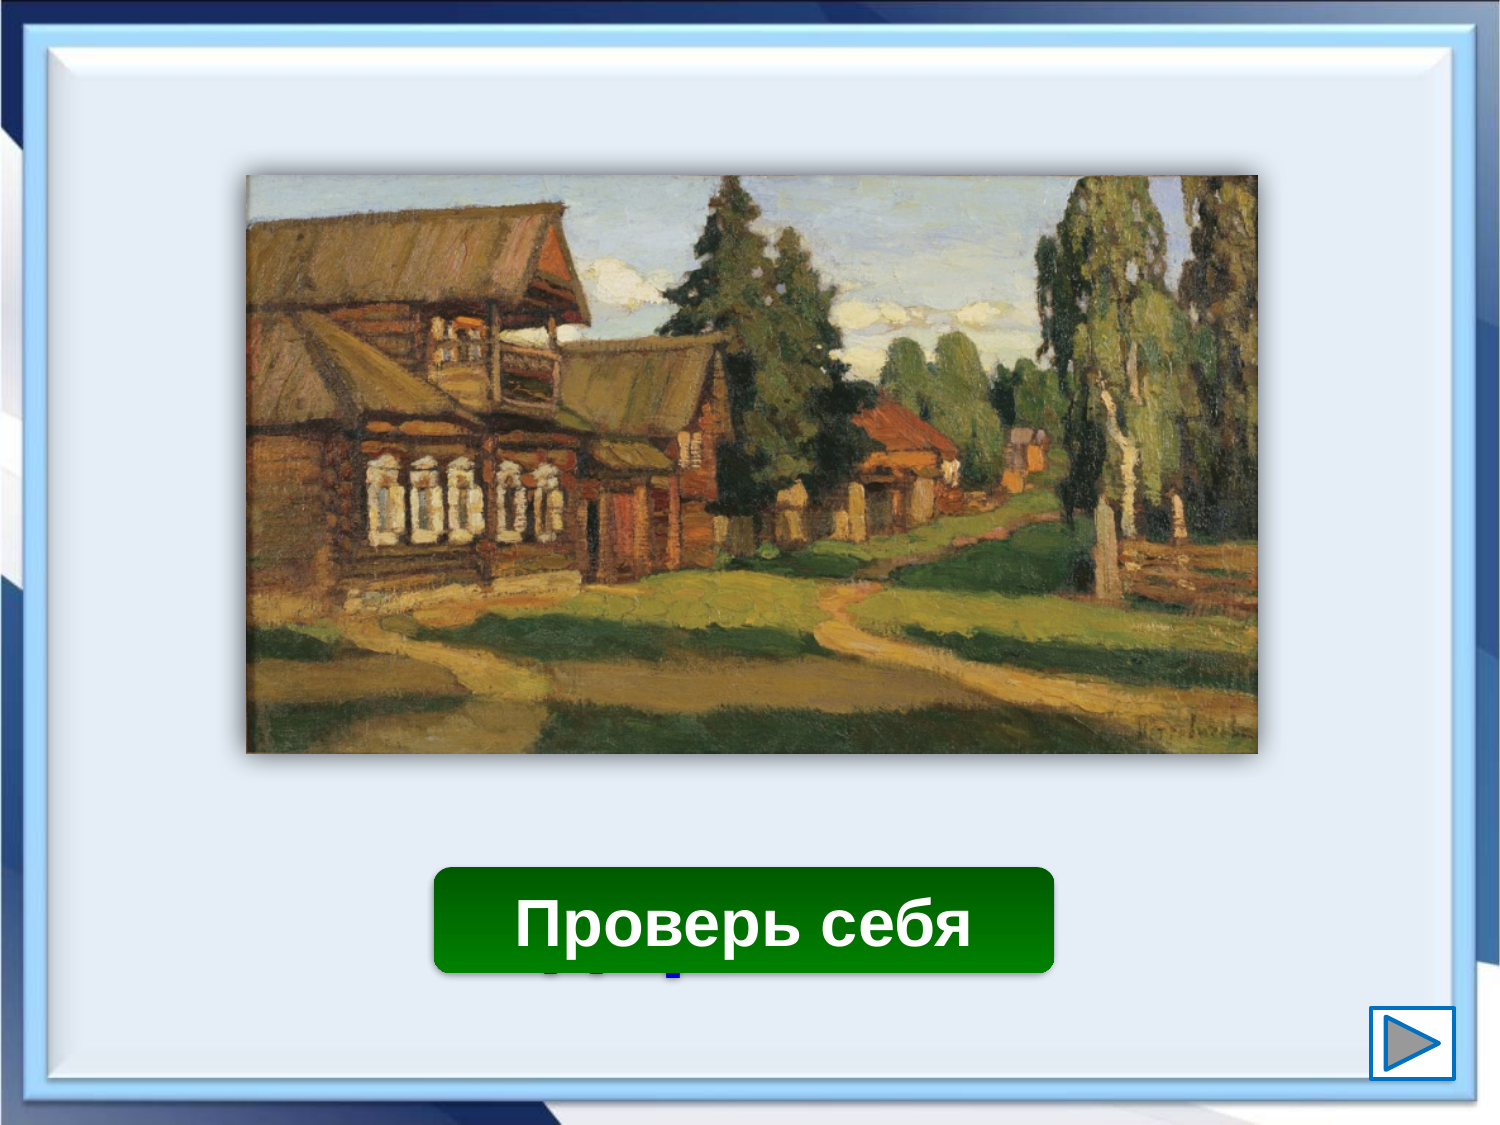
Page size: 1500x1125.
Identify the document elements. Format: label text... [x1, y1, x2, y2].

text_box Проверь себя [431, 865, 1057, 976]
picture [0, 0, 1500, 1125]
text_box [1369, 1006, 1456, 1081]
